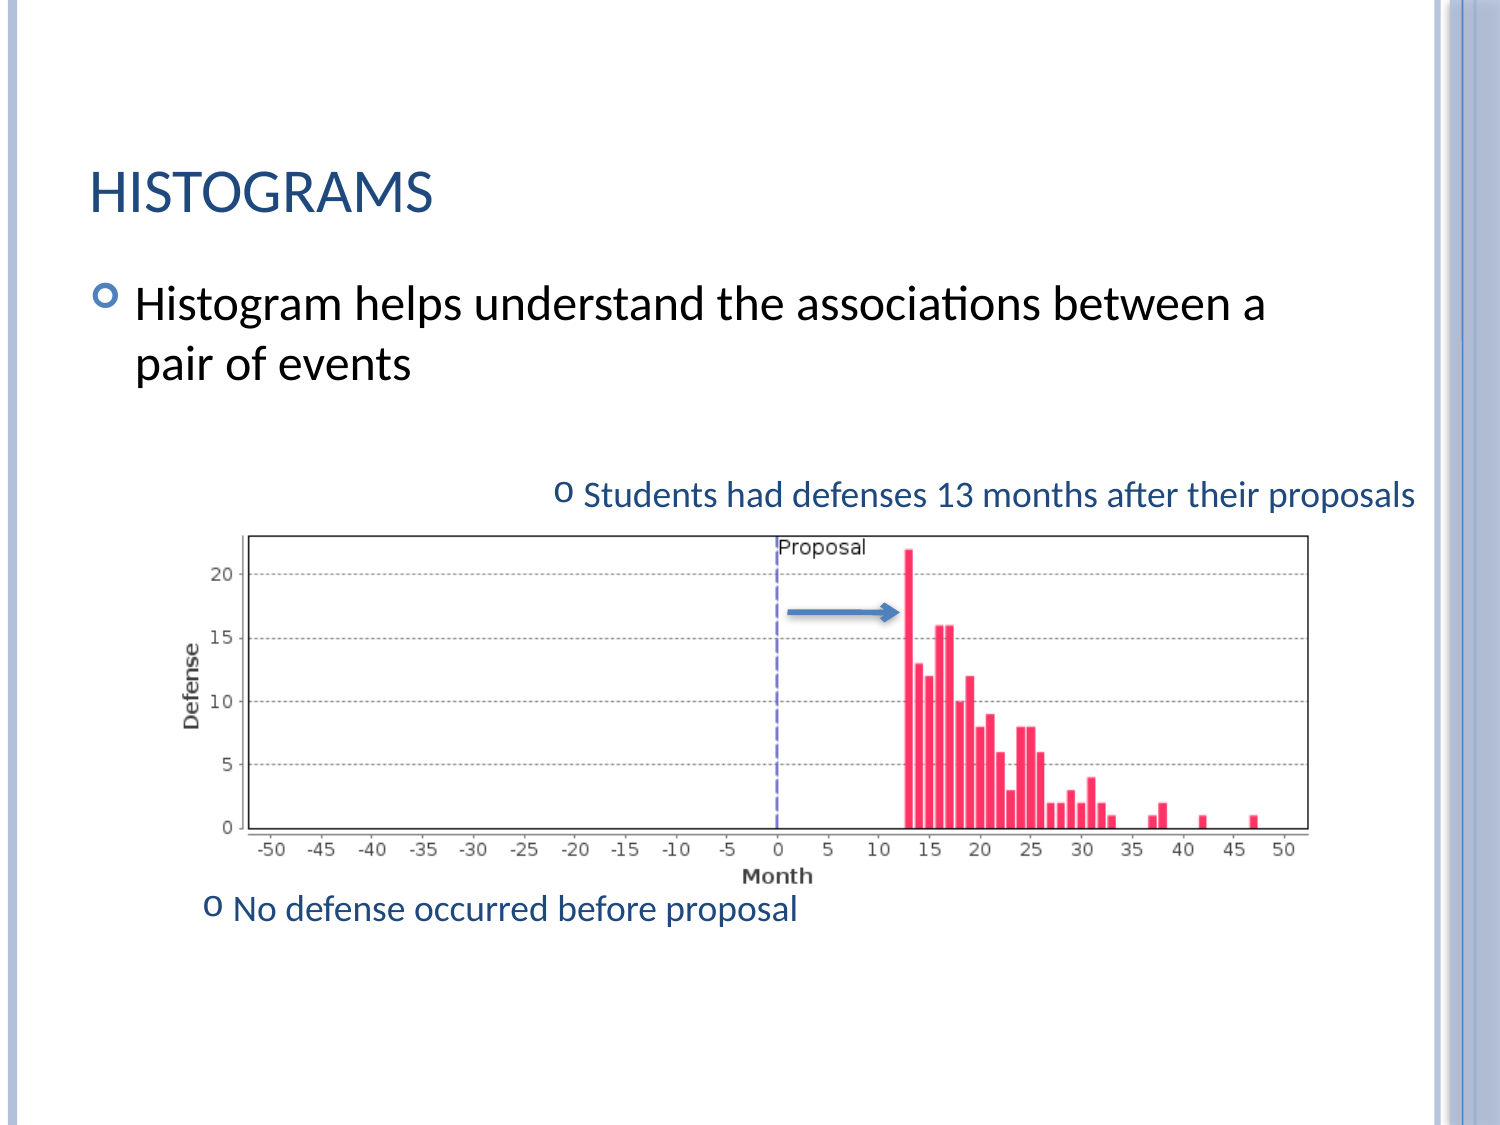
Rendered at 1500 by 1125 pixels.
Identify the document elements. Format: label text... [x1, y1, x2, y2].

text_box Students had defenses 13 months after their proposals [537, 462, 1432, 523]
title Histograms [75, 45, 1300, 233]
text_box No defense occurred before proposal [187, 910, 814, 937]
picture [161, 521, 1326, 901]
list Histogram helps understand the associations between a pair of events [75, 262, 1300, 1062]
